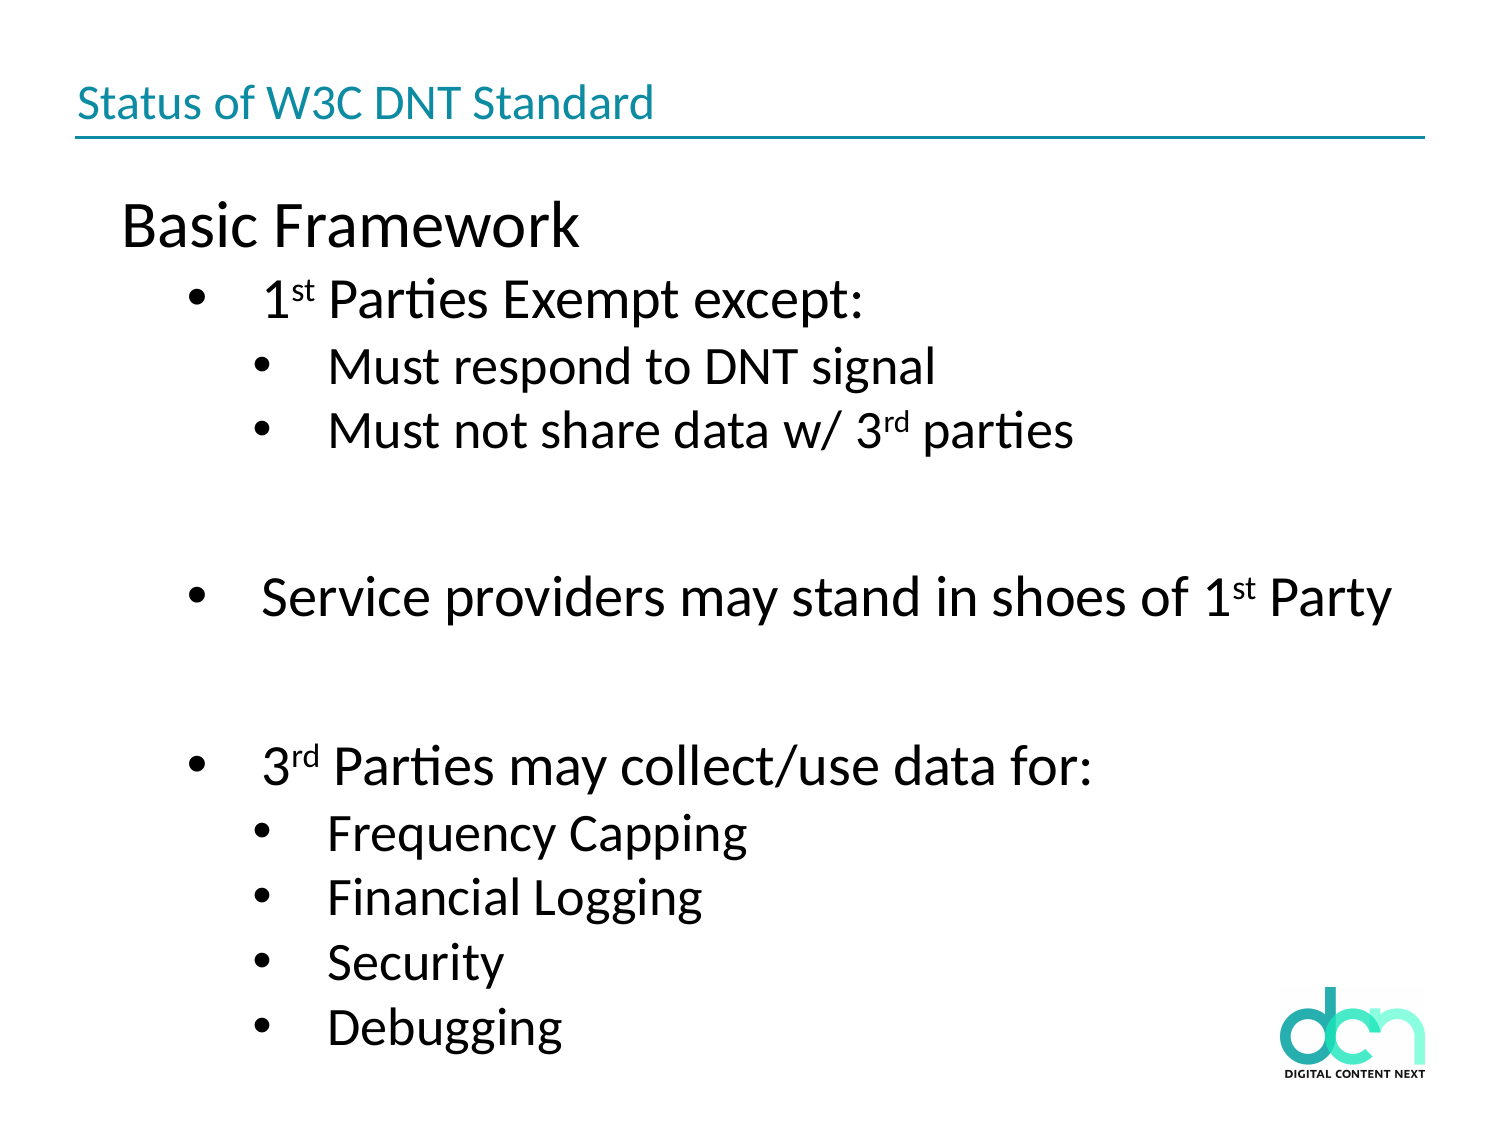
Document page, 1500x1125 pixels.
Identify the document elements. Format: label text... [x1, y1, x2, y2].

text_box Status of W3C DNT Standard [62, 62, 1413, 138]
picture [1280, 1040, 1425, 1078]
list Basic Framework 1st Parties Exempt except: Must respond to DNT signal Must not share data w/ 3rd parties Service providers may stand in shoes of 1st Party 3rd Parties may collect/use data for: Frequency Capping Financial Logging Security Debugging [75, 174, 1425, 1040]
